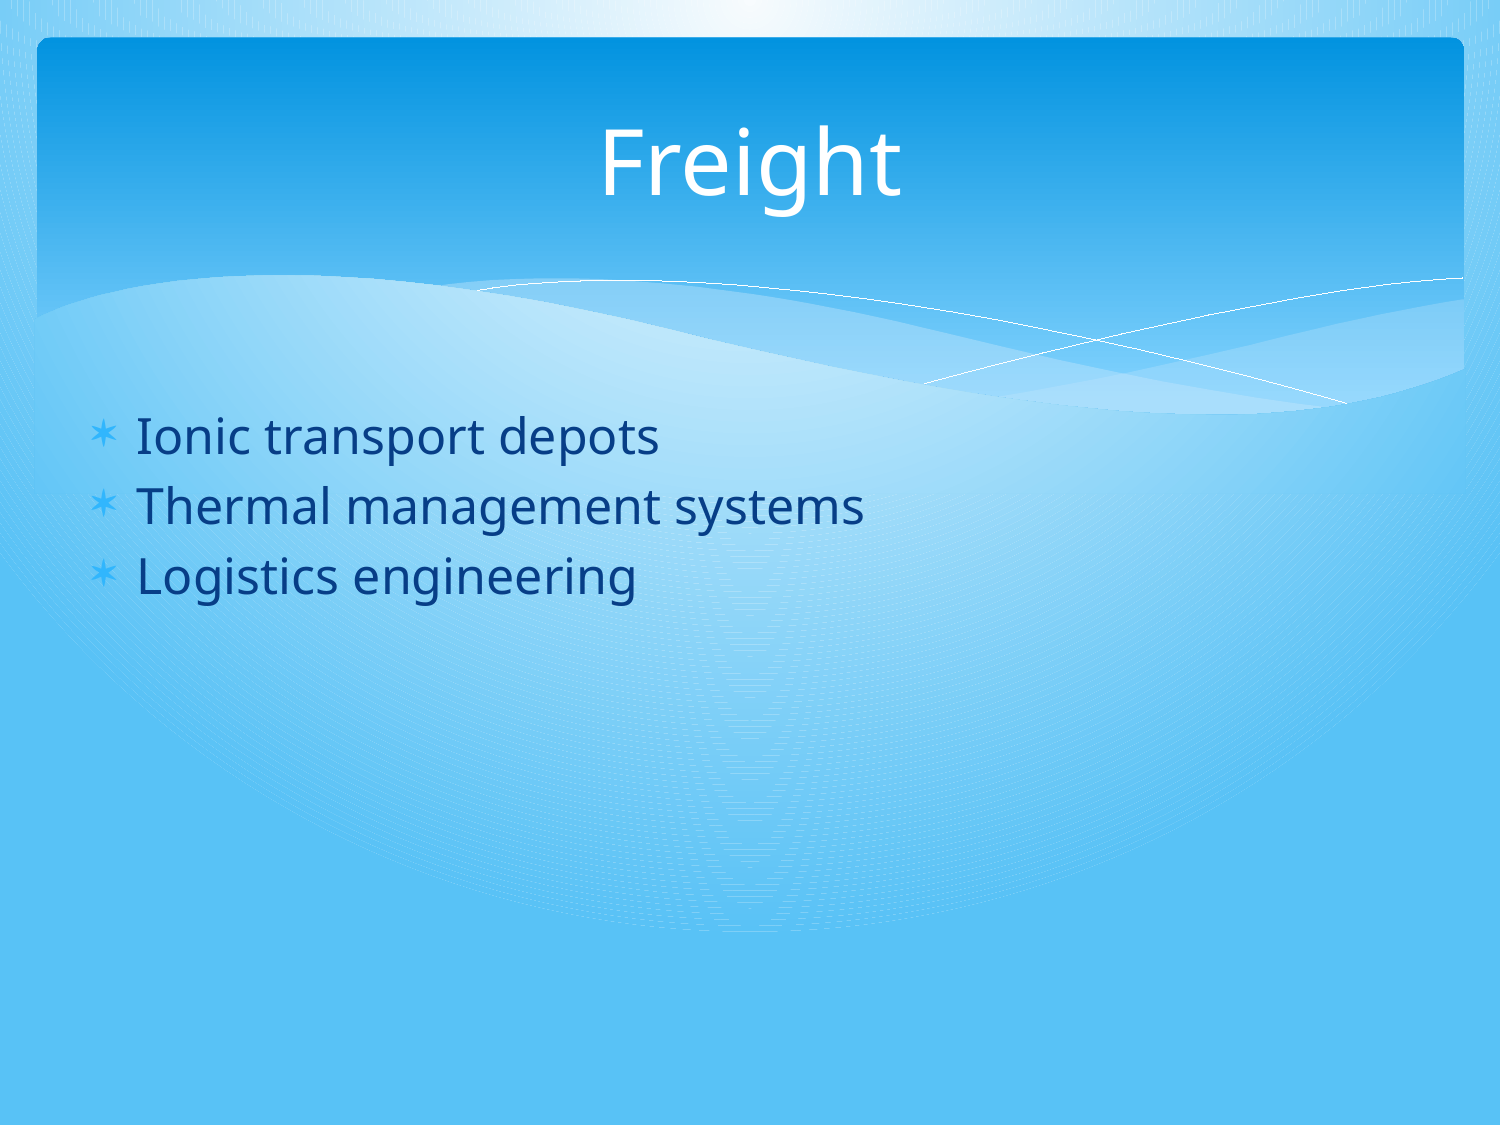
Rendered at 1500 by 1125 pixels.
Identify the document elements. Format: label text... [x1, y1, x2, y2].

title Freight [75, 55, 1425, 261]
list Ionic transport depots Thermal management systems Logistics engineering [76, 397, 999, 663]
